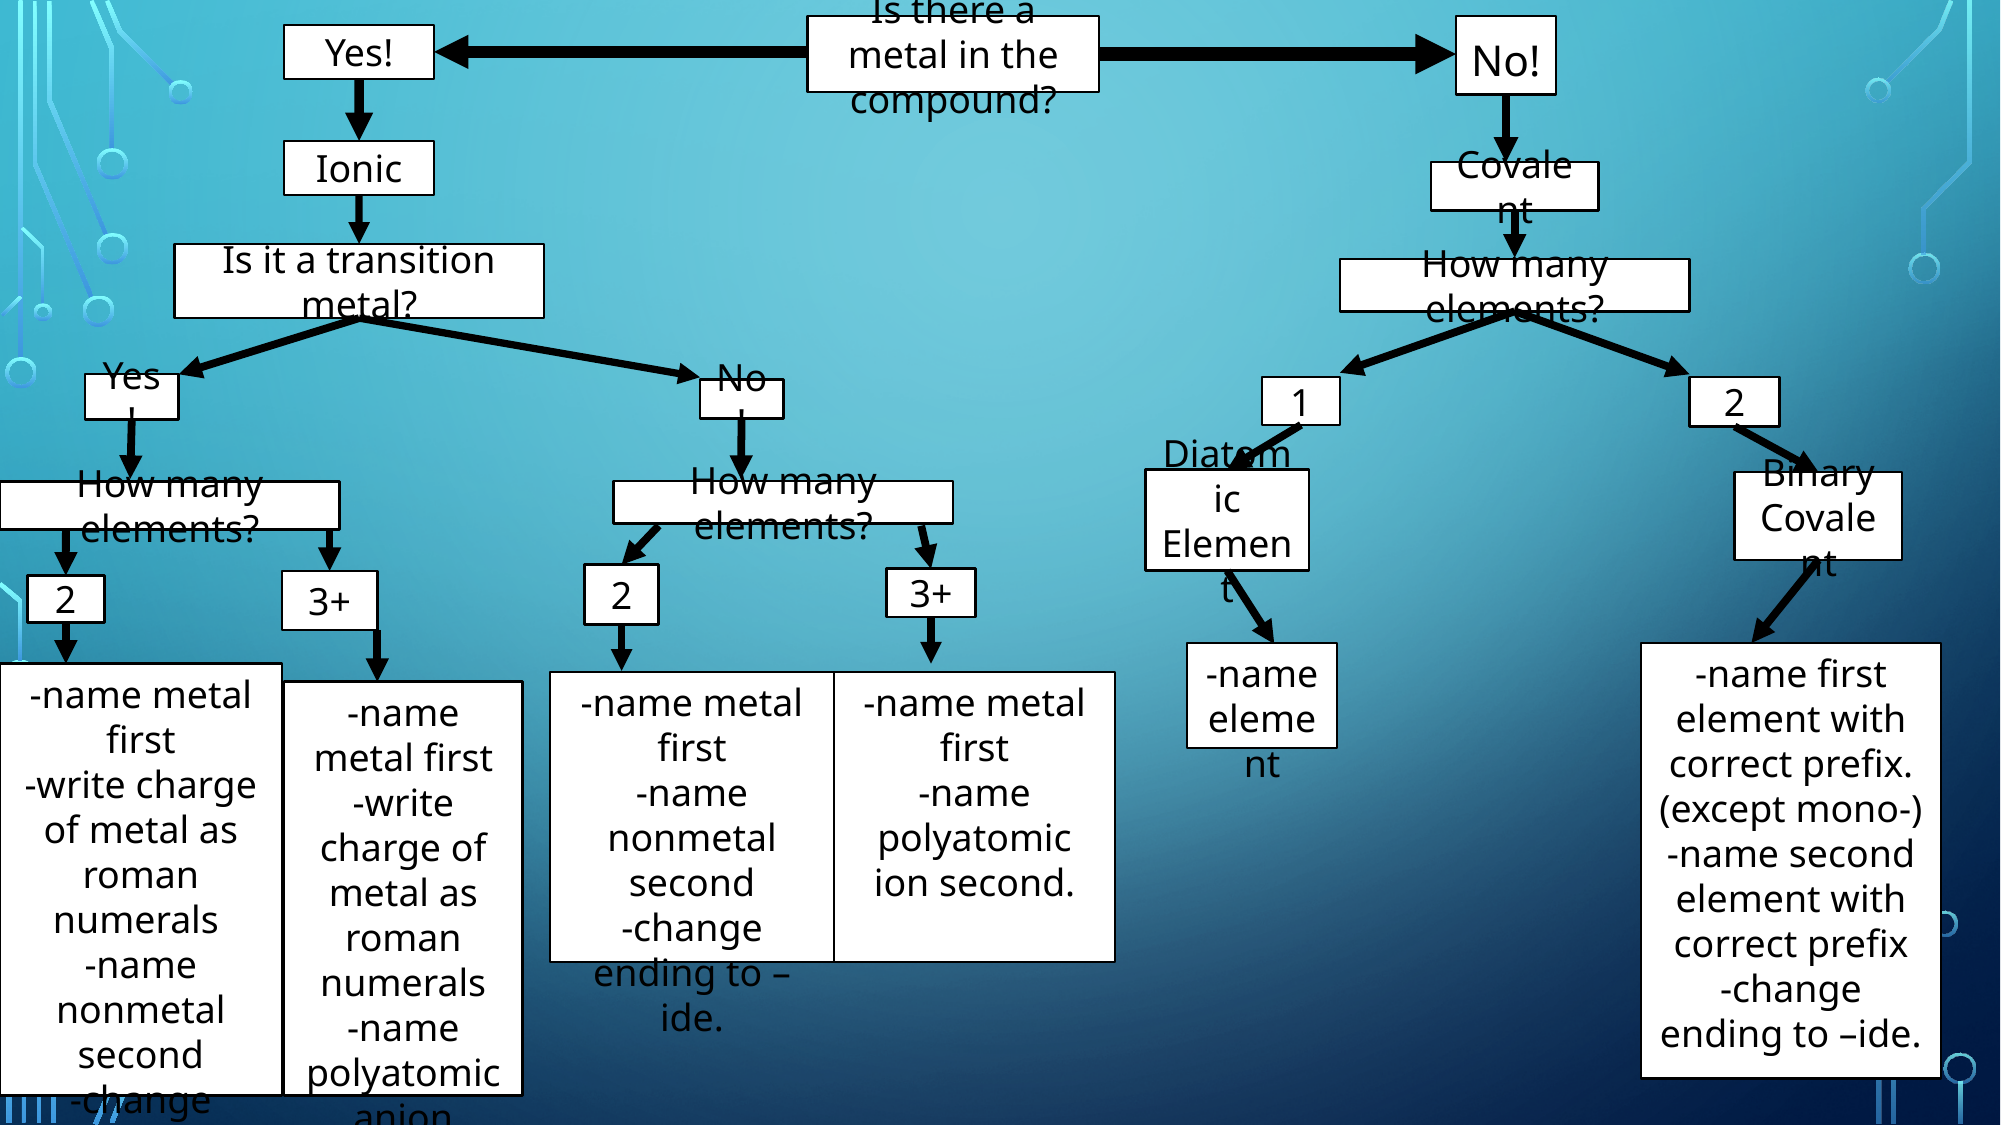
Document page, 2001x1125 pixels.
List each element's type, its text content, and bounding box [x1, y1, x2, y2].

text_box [178, 317, 358, 375]
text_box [1514, 311, 1690, 375]
text_box 3+ [281, 570, 379, 631]
text_box How many elements? [612, 480, 954, 525]
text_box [920, 525, 932, 569]
text_box Covalent [1430, 161, 1600, 212]
text_box -name metal first -name nonmetal second -change ending to –ide. [549, 671, 833, 963]
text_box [1227, 424, 1302, 470]
text_box 2 [583, 563, 660, 626]
text_box -name metal first -write charge of metal as roman numerals -name nonmetal second -change ending to –ide. [0, 662, 283, 1097]
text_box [1734, 426, 1819, 473]
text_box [1227, 570, 1275, 645]
text_box -name element [1186, 642, 1338, 749]
text_box Diatomic Element [1144, 468, 1310, 572]
text_box 2 [1688, 376, 1781, 428]
text_box Binary Covalent [1733, 471, 1903, 561]
text_box -name metal first -name polyatomic ion second. [833, 671, 1116, 963]
text_box How many elements? [1339, 258, 1691, 313]
text_box Ionic [283, 140, 435, 196]
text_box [1751, 559, 1819, 644]
text_box No! [699, 378, 785, 420]
text_box 2 [26, 574, 106, 624]
text_box 3+ [885, 567, 977, 618]
text_box Is it a transition metal? [173, 243, 545, 319]
text_box 1 [1261, 376, 1341, 426]
text_box Is there a metal in the compound? [806, 15, 1100, 93]
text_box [621, 525, 659, 565]
text_box -name metal first -write charge of metal as roman numerals -name polyatomic anion second. [283, 680, 524, 1097]
text_box -name first element with correct prefix. (except mono-) -name second element with correct prefix -change ending to –ide. [1640, 642, 1942, 1080]
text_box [358, 317, 701, 378]
list No! [1455, 15, 1557, 96]
text_box Yes! [84, 373, 180, 421]
text_box How many elements? [0, 480, 341, 531]
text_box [1339, 311, 1514, 373]
text_box Yes! [283, 24, 435, 80]
